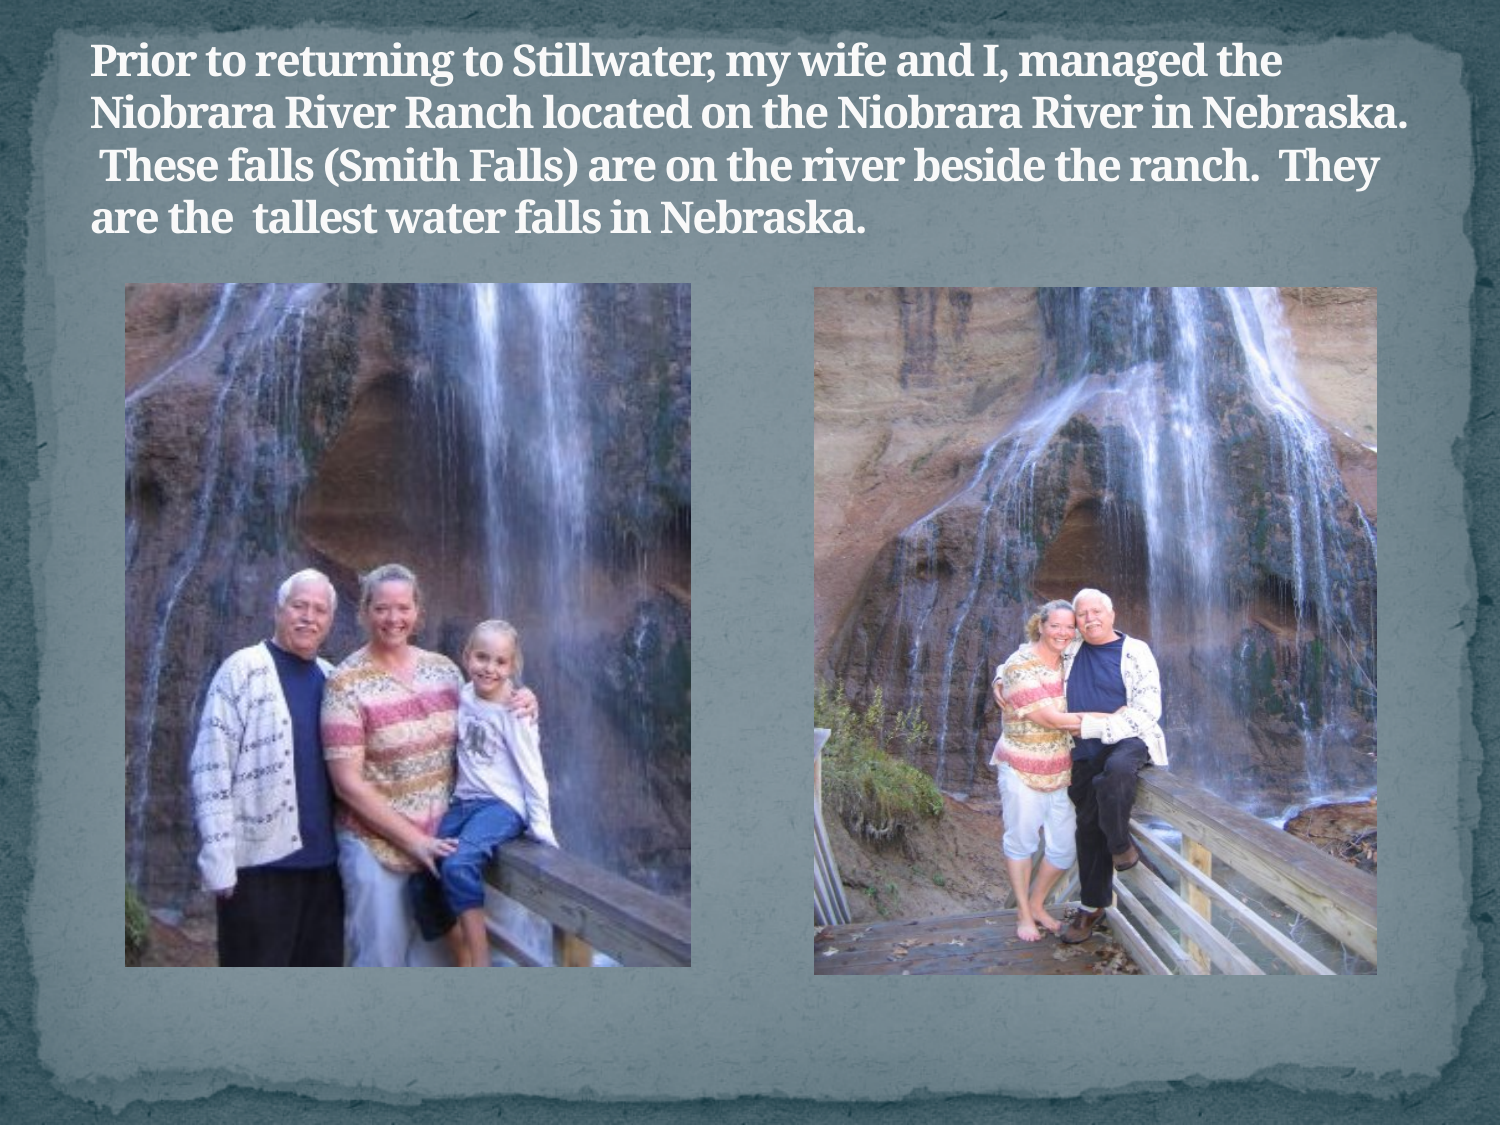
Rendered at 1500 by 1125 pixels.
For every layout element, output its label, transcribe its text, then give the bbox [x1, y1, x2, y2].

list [817, 290, 1376, 974]
title Prior to returning to Stillwater, my wife and I, managed the Niobrara River Ranch located on the Niobrara River in Nebraska. These falls (Smith Falls) are on the river beside the ranch. They are the tallest water falls in Nebraska. [74, 24, 1425, 250]
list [128, 286, 690, 965]
